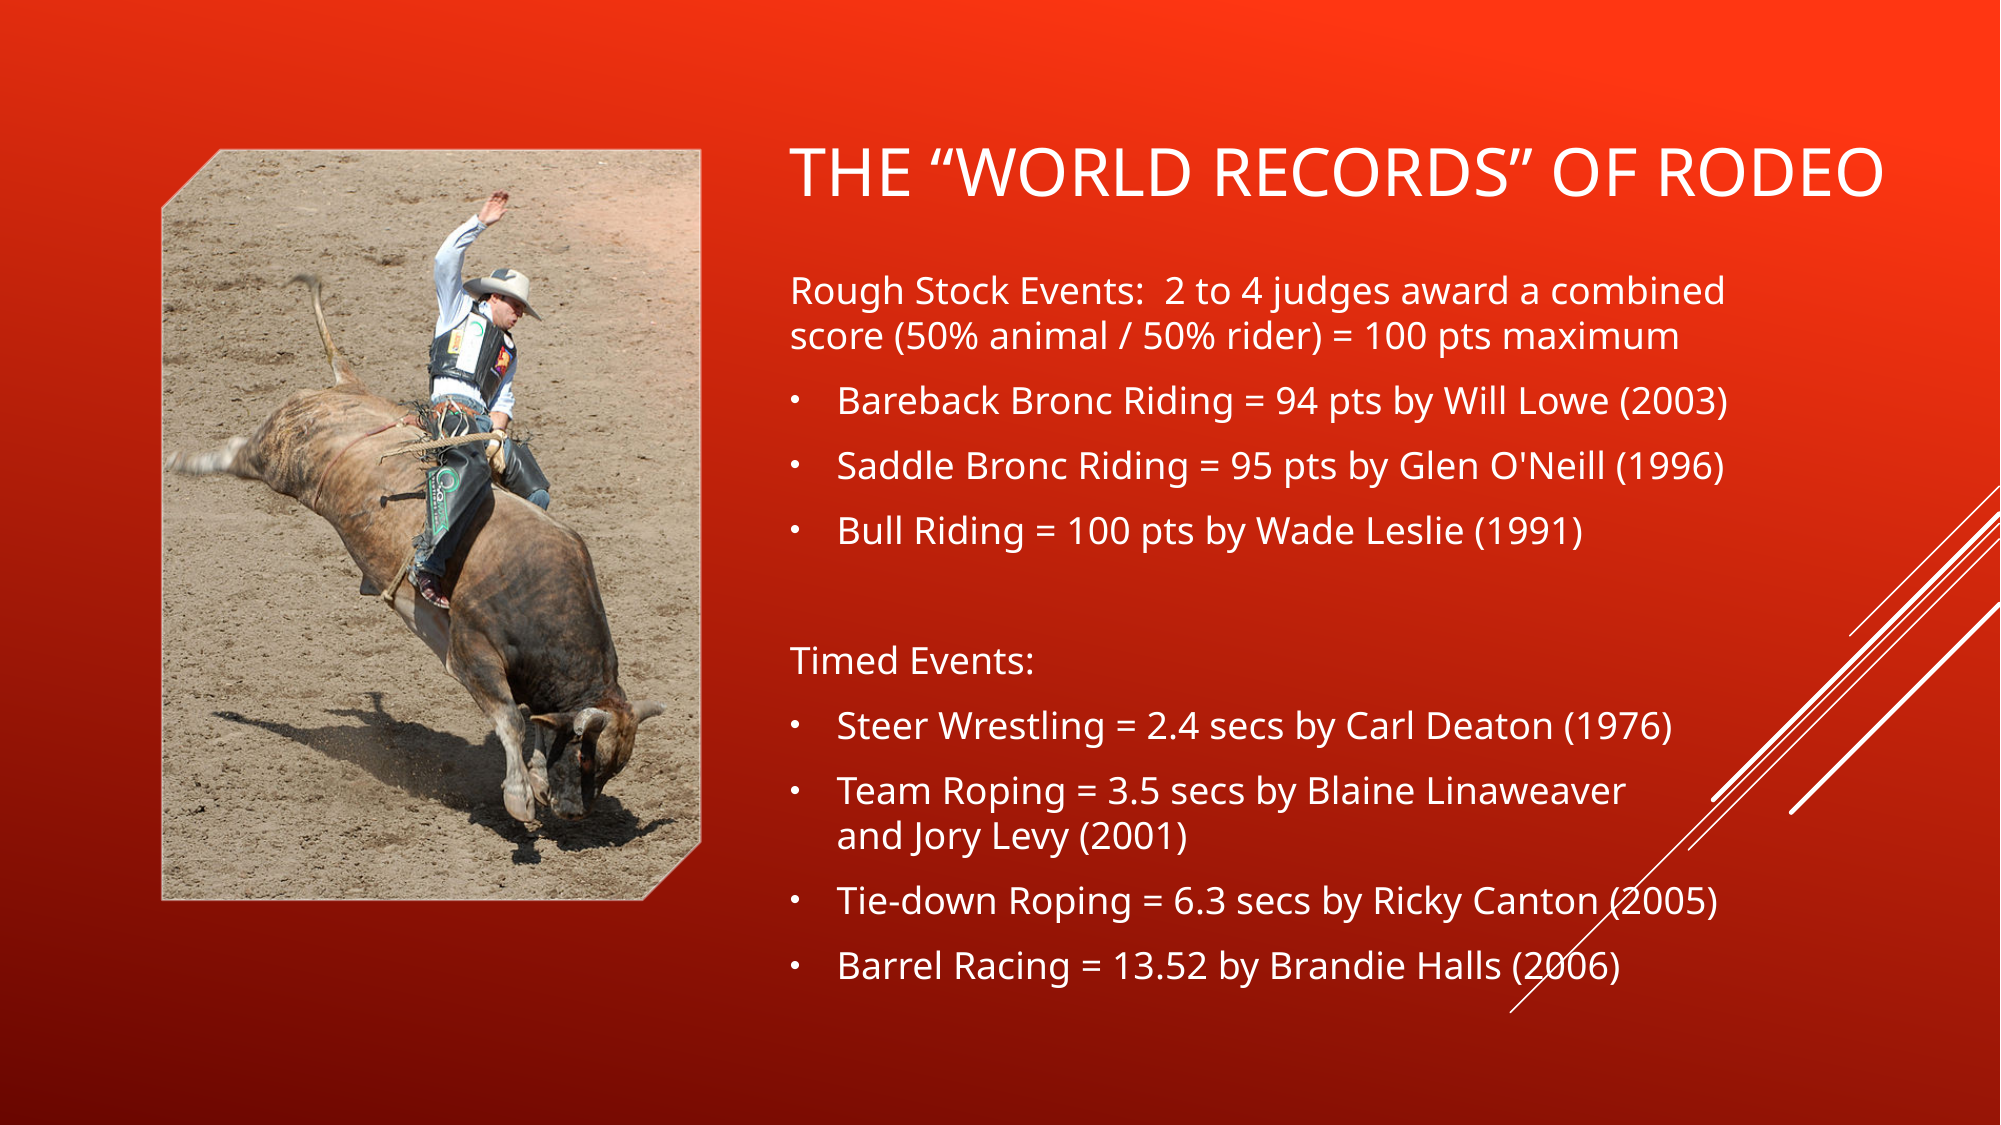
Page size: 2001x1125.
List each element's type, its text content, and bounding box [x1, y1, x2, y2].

title The “World Records” of Rodeo [774, 85, 1957, 218]
list Rough Stock Events: 2 to 4 judges award a combined score (50% animal / 50% rider) = 100 pts maximum Bareback Bronc Riding = 94 pts by Will Lowe (2003) Saddle Bronc Riding = 95 pts by Glen O'Neill (1996) Bull Riding = 100 pts by Wade Leslie (1991) Timed Events: Steer Wrestling = 2.4 secs by Carl Deaton (1976) Team Roping = 3.5 secs by Blaine Linaweaver and Jory Levy (2001) Tie-down Roping = 6.3 secs by Ricky Canton (2005) Barrel Racing = 13.52 by Brandie Halls (2006) [774, 259, 1842, 1007]
picture [161, 149, 701, 901]
